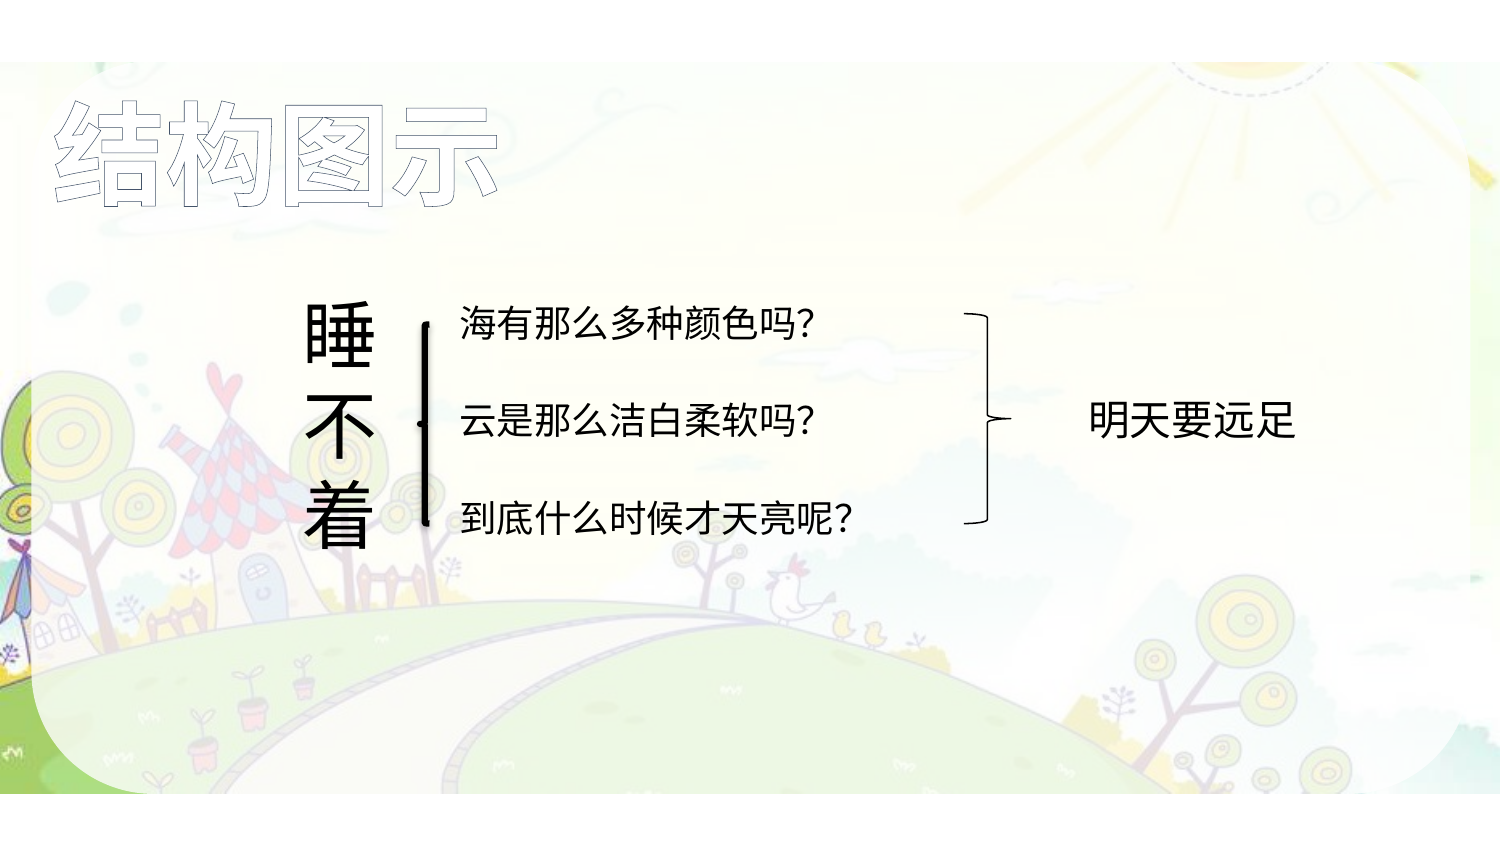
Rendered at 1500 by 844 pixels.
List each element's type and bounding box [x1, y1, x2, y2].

picture [0, 62, 1500, 795]
